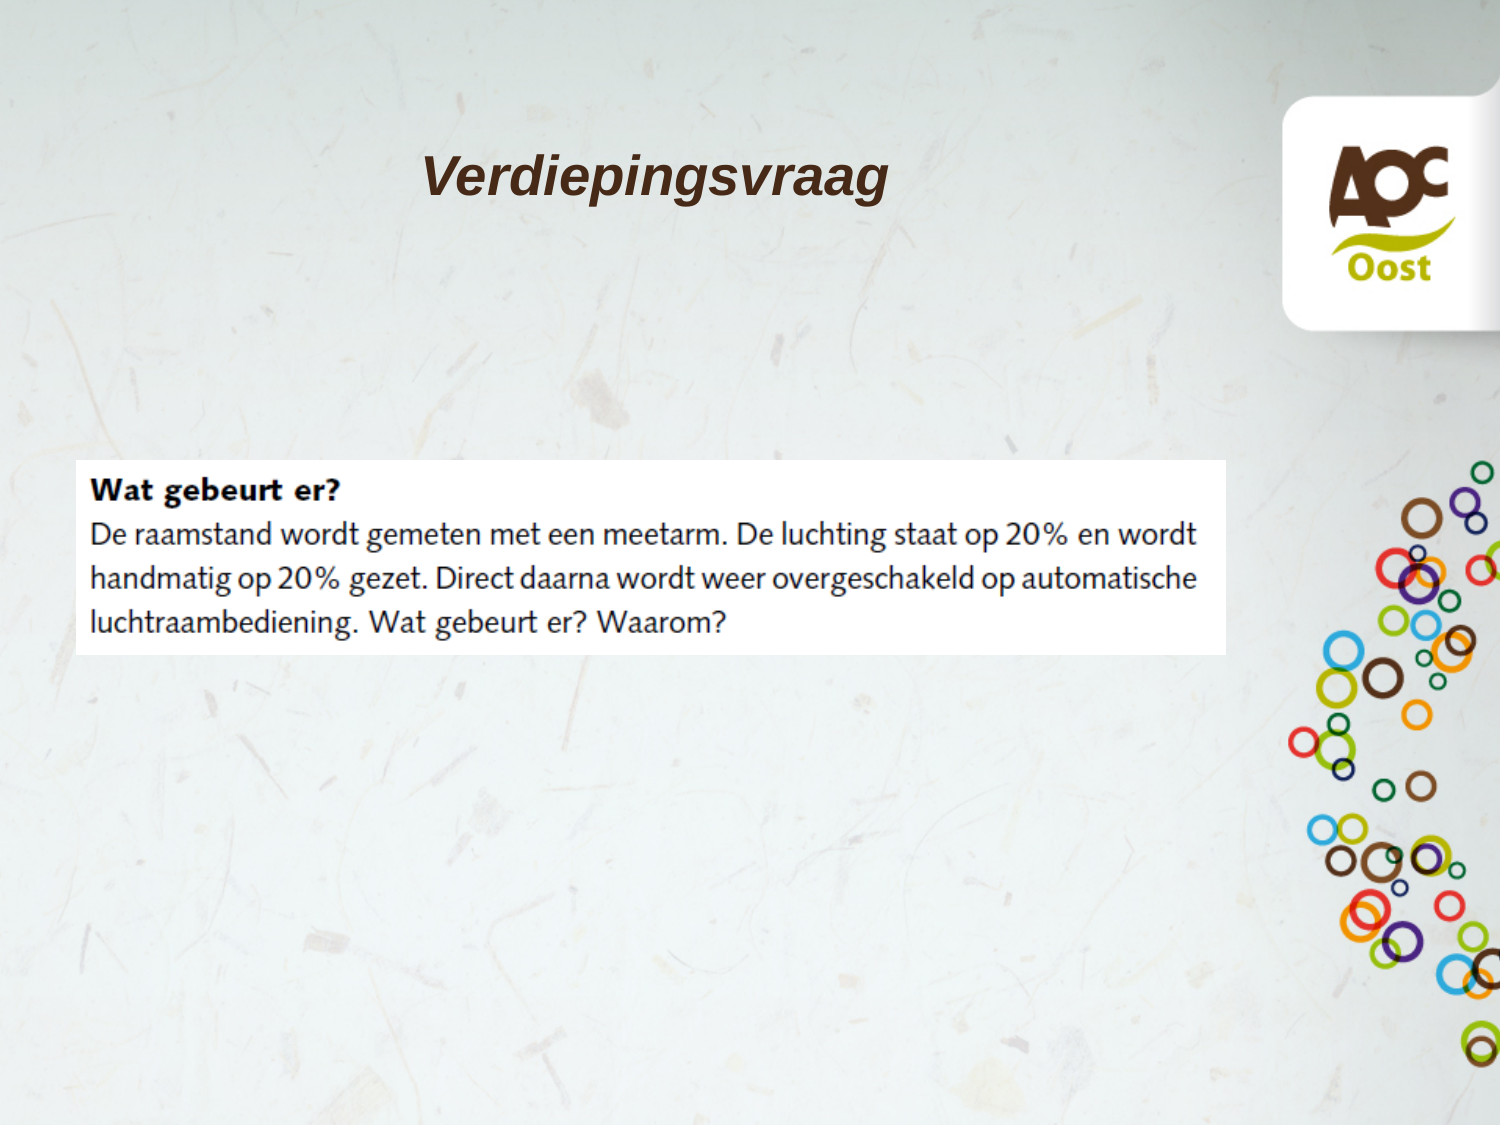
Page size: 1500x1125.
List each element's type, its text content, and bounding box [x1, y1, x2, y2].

subtitle [64, 349, 1235, 882]
picture [0, 0, 1500, 1125]
title Verdiepingsvraag [112, 101, 1199, 244]
